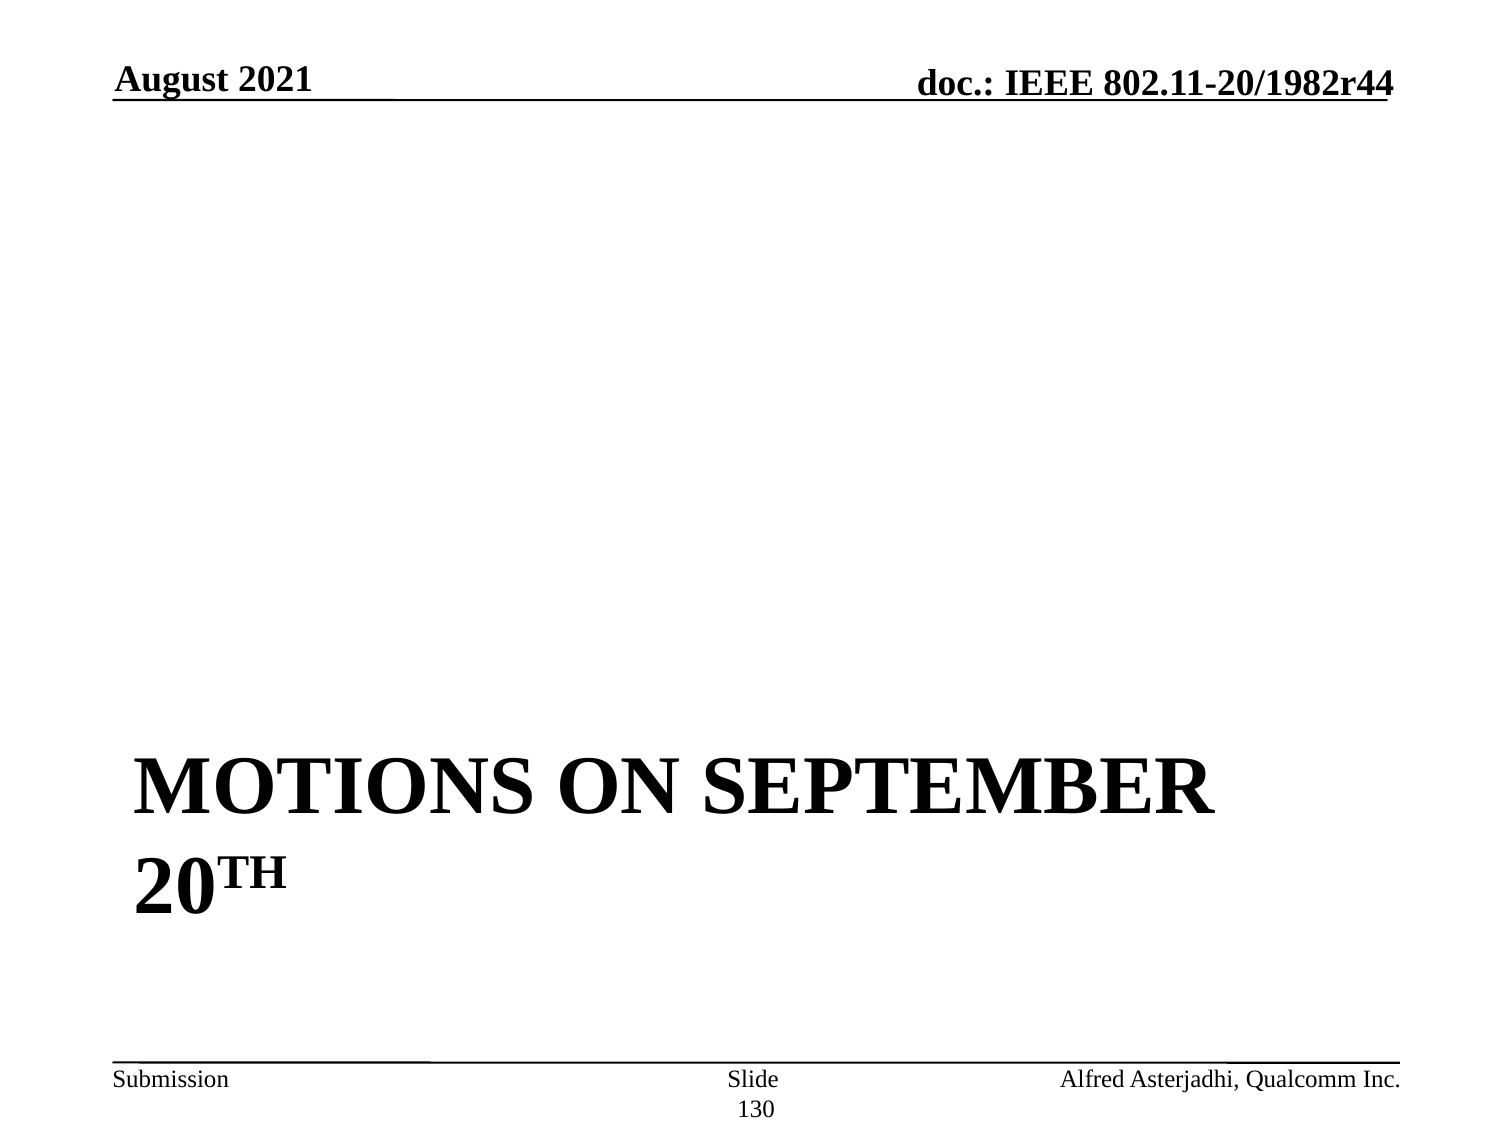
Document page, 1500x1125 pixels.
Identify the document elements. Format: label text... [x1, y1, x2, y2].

title Motions on September 20th [118, 722, 1394, 947]
slide_number Slide 130 [712, 1061, 800, 1123]
footer Alfred Asterjadhi, Qualcomm Inc. [878, 1061, 1402, 1093]
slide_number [114, 54, 423, 100]
